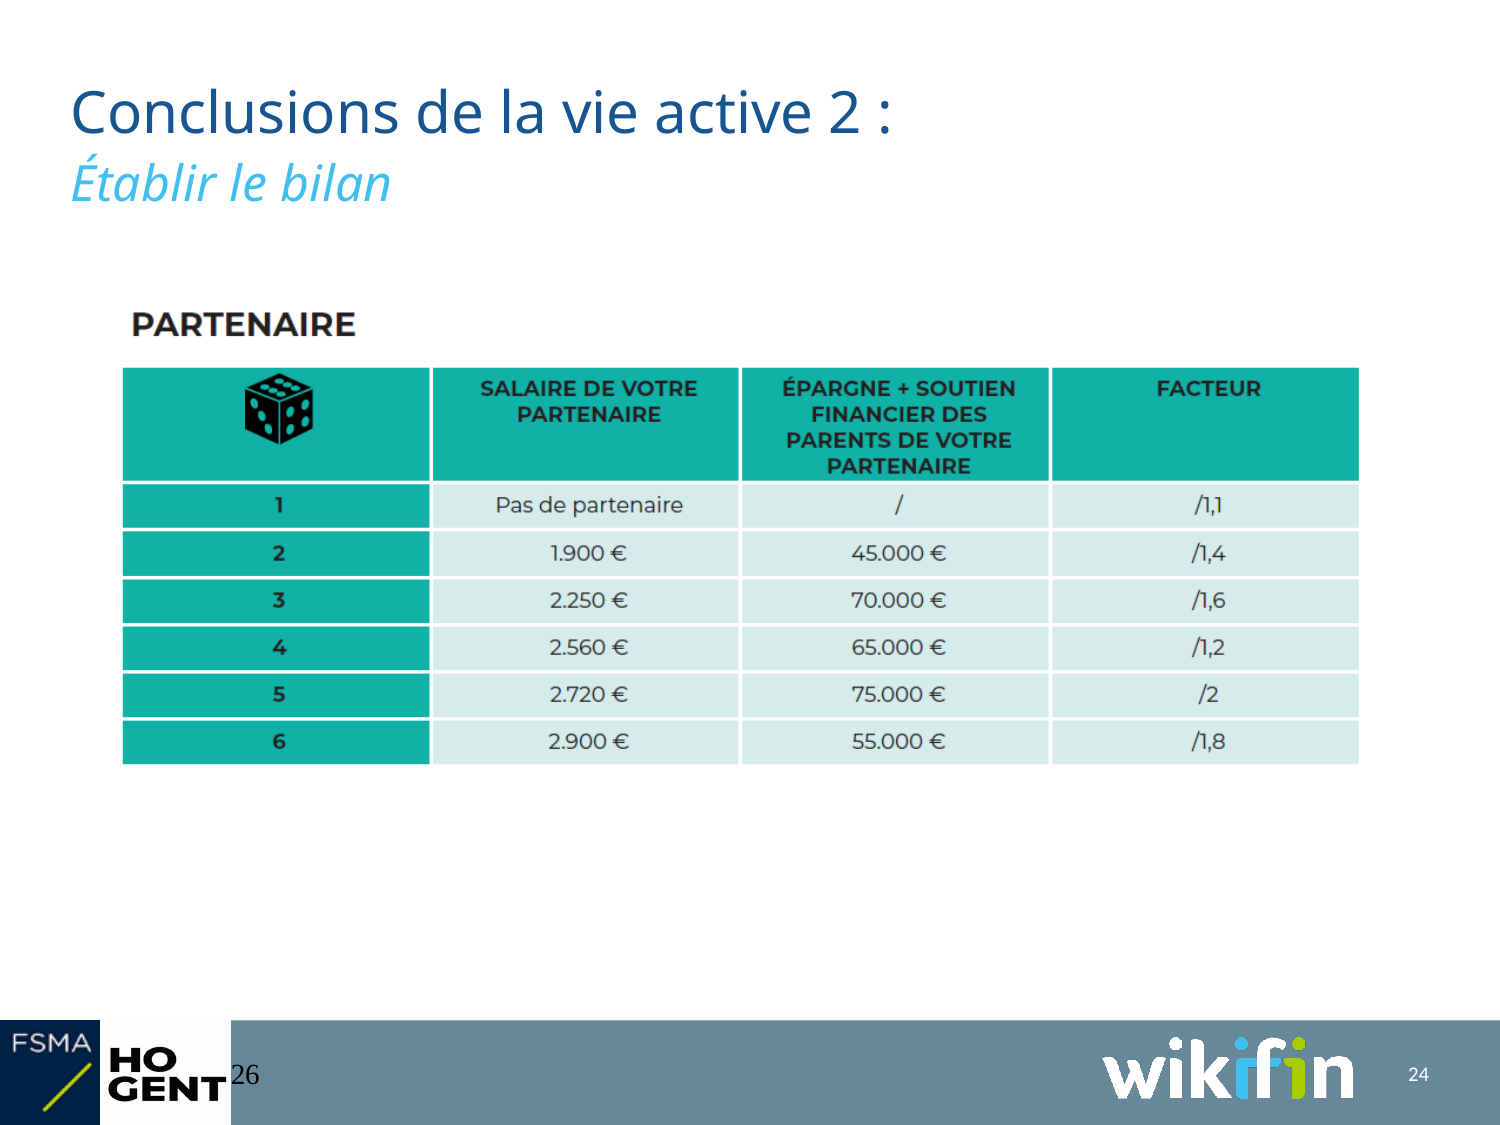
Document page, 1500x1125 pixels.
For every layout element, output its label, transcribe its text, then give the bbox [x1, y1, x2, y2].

picture [0, 1020, 231, 1125]
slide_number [231, 1020, 396, 1125]
title Conclusions de la vie active 2 : Établir le bilan [70, 78, 1425, 220]
picture [1102, 1037, 1353, 1099]
slide_number 24 [1355, 1020, 1430, 1125]
picture [109, 302, 1386, 776]
